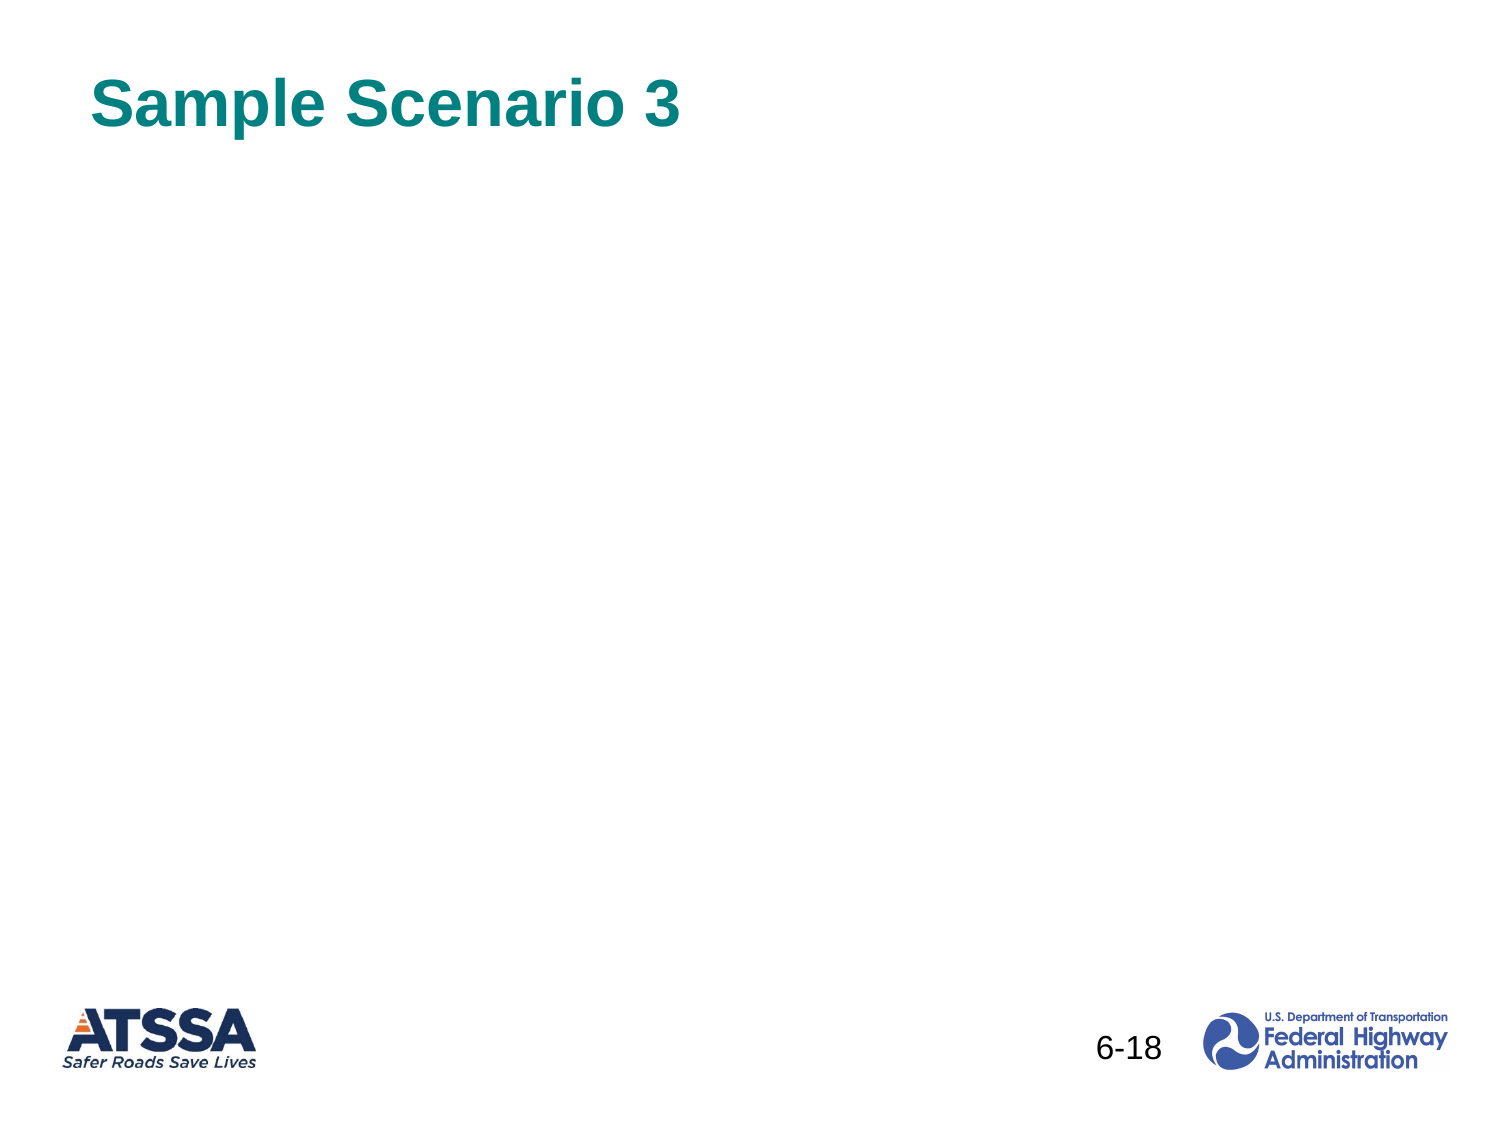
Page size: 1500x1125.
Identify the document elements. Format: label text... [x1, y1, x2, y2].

picture [1200, 1008, 1450, 1072]
picture [62, 1008, 256, 1068]
title Sample Scenario 3 [75, 0, 1500, 200]
